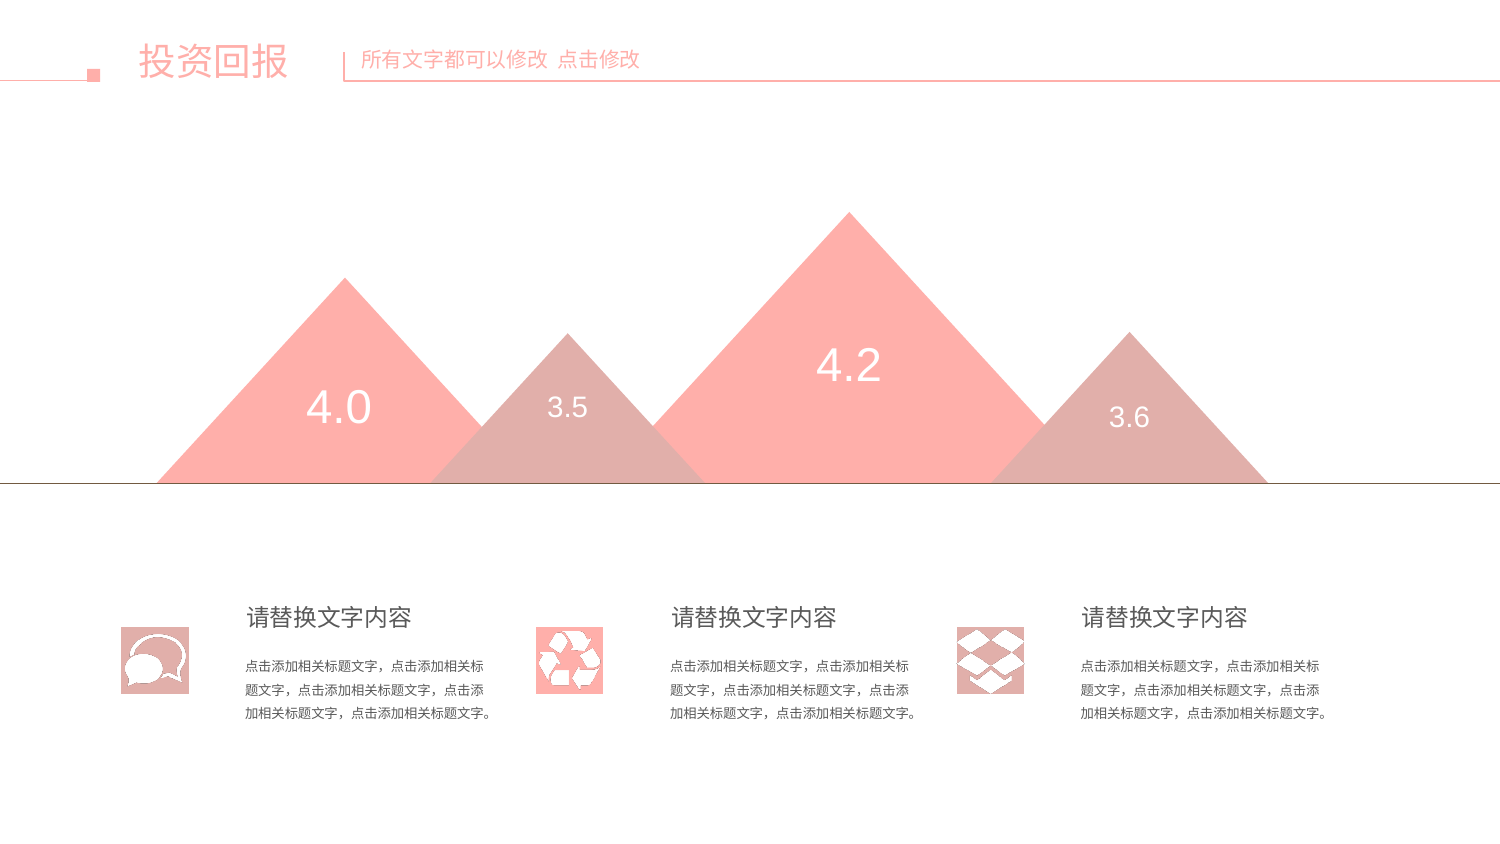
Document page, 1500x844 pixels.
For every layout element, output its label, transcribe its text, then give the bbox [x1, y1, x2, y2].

text_box 请替换文字内容 [231, 595, 428, 639]
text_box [429, 332, 706, 482]
text_box 点击添加相关标题文字，点击添加相关标题文字，点击添加相关标题文字，点击添加相关标题文字，点击添加相关标题文字。 [230, 642, 506, 729]
picture [120, 626, 189, 695]
picture [535, 626, 604, 695]
text_box 请替换文字内容 [1066, 595, 1263, 639]
text_box 点击添加相关标题文字，点击添加相关标题文字，点击添加相关标题文字，点击添加相关标题文字，点击添加相关标题文字。 [1065, 642, 1342, 729]
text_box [990, 331, 1269, 482]
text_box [600, 211, 1099, 482]
text_box 请替换文字内容 [656, 595, 853, 639]
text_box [156, 277, 534, 482]
picture [956, 626, 1025, 695]
text_box 点击添加相关标题文字，点击添加相关标题文字，点击添加相关标题文字，点击添加相关标题文字，点击添加相关标题文字。 [655, 642, 931, 729]
